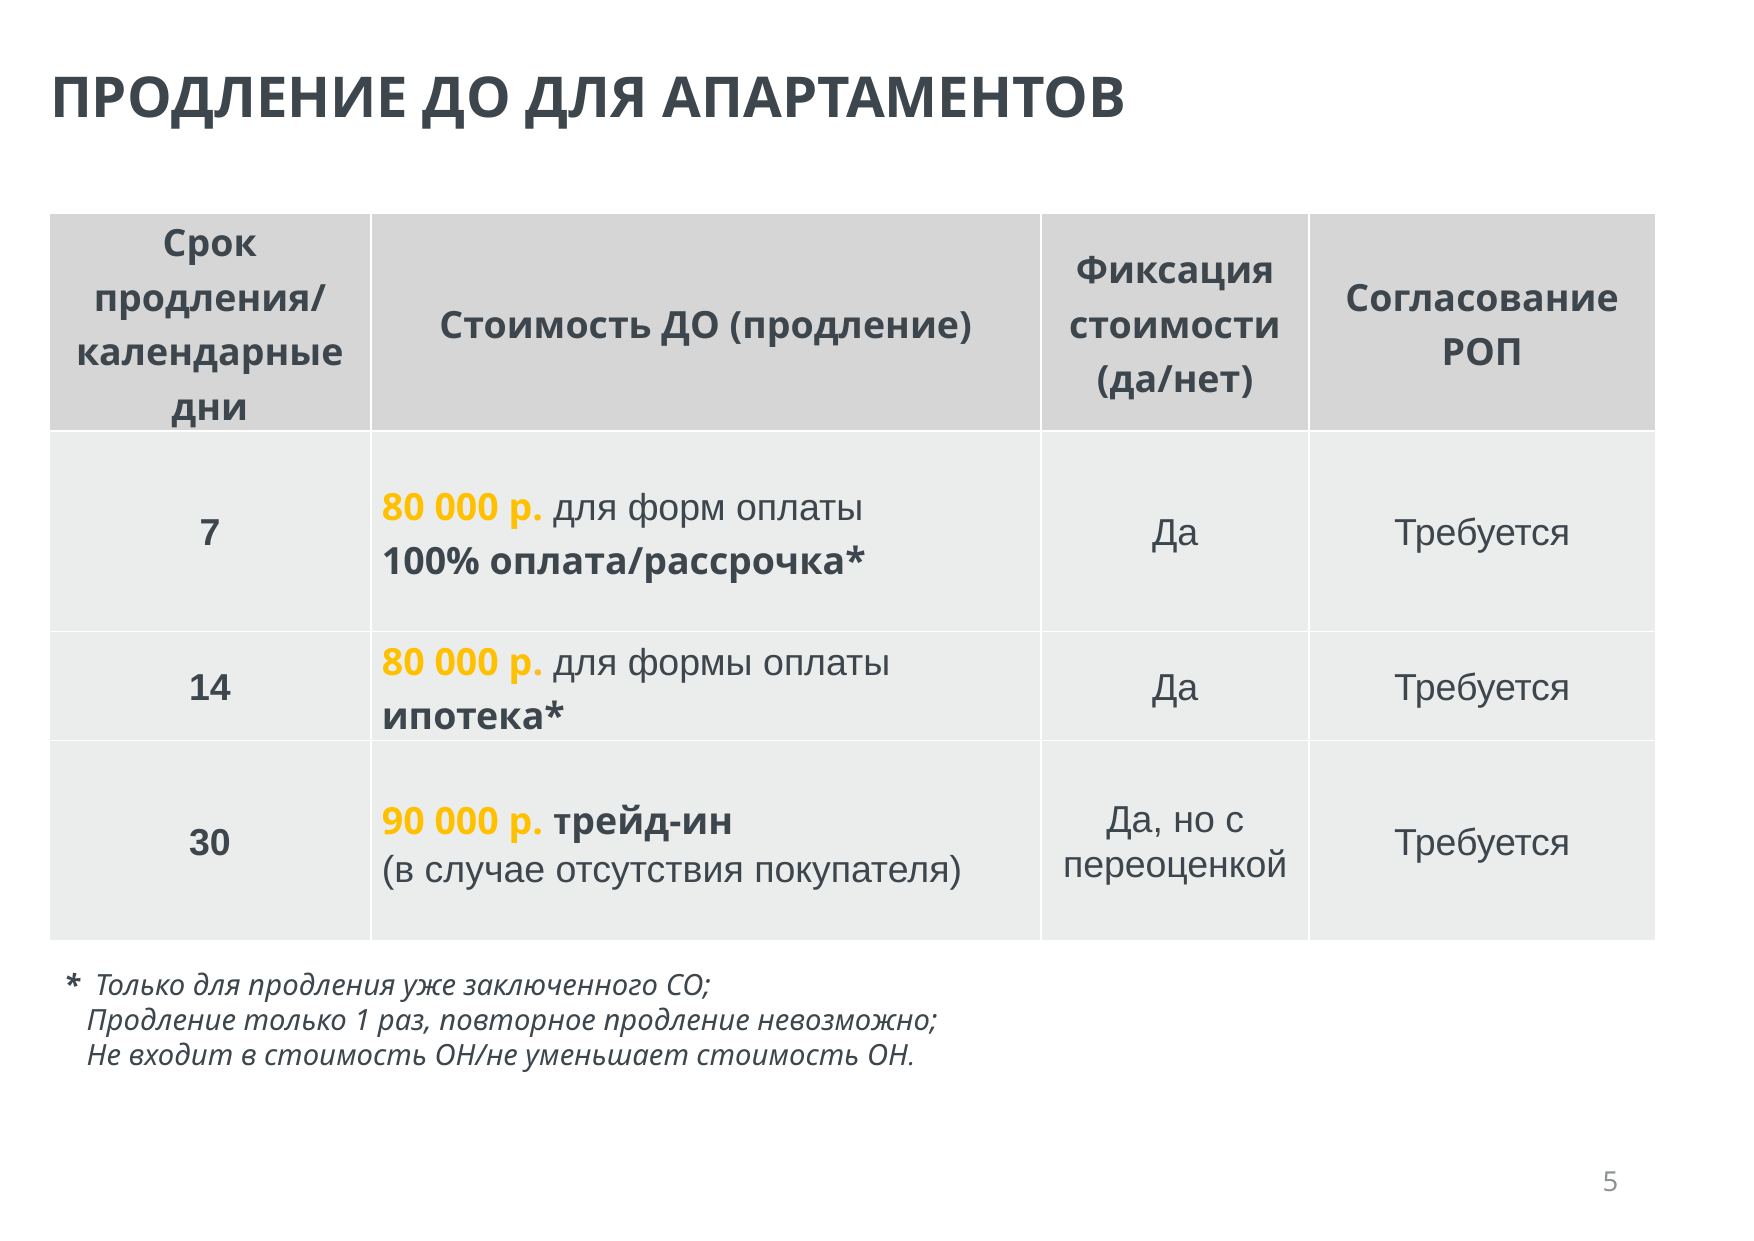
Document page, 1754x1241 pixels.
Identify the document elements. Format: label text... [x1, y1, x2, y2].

table_cell 7 [50, 432, 370, 631]
table_cell Требуется [1310, 741, 1655, 940]
table_header Срок продления/ календарные дни [50, 214, 370, 430]
table_cell Требуется [1310, 632, 1655, 740]
table_header Фиксация стоимости (да/нет) [1042, 214, 1308, 430]
table_cell 80 000 р. для формы оплаты ипотека* [372, 632, 1040, 740]
text_box * Только для продления уже заключенного СО; Продление только 1 раз, повторное продление невозможно; Не входит в стоимость ОН/не уменьшает стоимость ОН. [49, 959, 1707, 1079]
slide_number ‹#› [1238, 1149, 1634, 1216]
table_cell 30 [50, 741, 370, 940]
table_cell Да [1042, 632, 1308, 740]
table_header Согласование РОП [1310, 214, 1655, 430]
table_cell 90 000 р. трейд-ин (в случае отсутствия покупателя) [372, 741, 1040, 940]
table_cell Требуется [1310, 432, 1655, 631]
table_cell Да, но с переоценкой [1042, 741, 1308, 940]
table_header Стоимость ДО (продление) [372, 214, 1040, 430]
table_cell Да [1042, 432, 1308, 631]
table_cell 80 000 р. для форм оплаты 100% оплата/рассрочка* [372, 432, 1040, 631]
table_cell 14 [50, 632, 370, 740]
text_box ПРОДЛЕНИЕ ДО ДЛЯ АПАРТАМЕНТОВ [35, 55, 1725, 144]
